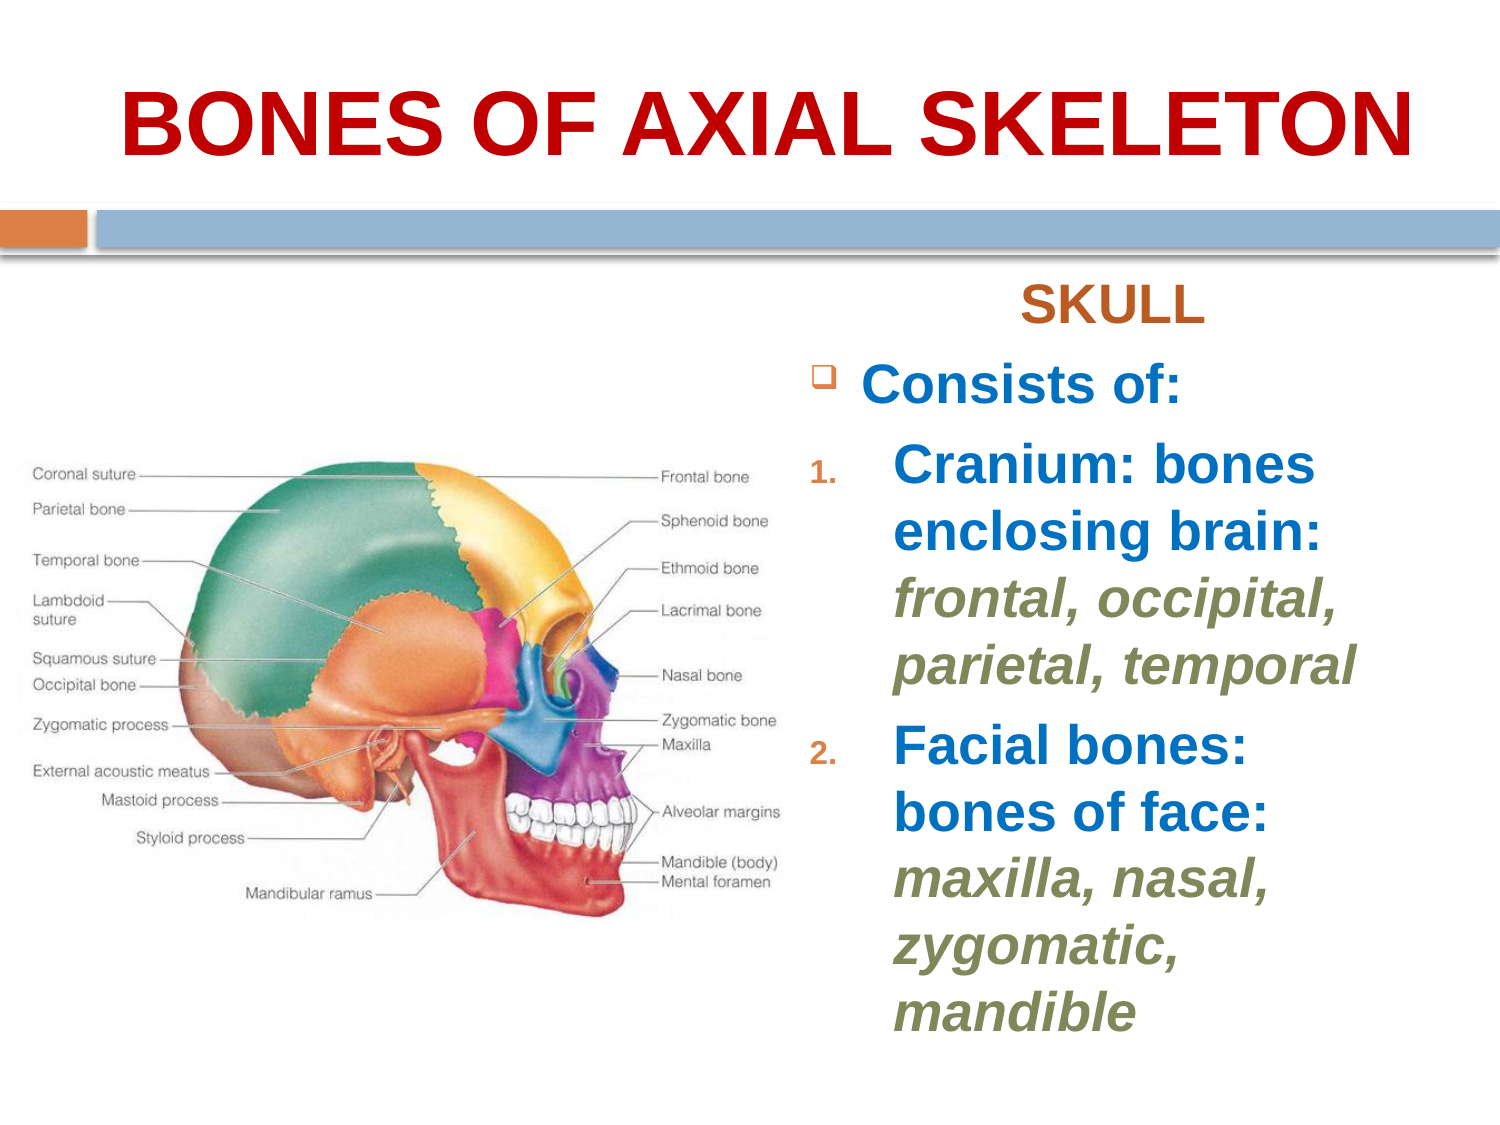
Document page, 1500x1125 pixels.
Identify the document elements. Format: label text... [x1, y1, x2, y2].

list SKULL Consists of: Cranium: bones enclosing brain: frontal, occipital, parietal, temporal Facial bones: bones of face: maxilla, nasal, zygomatic, mandible [794, 260, 1433, 1050]
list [15, 436, 798, 926]
title BONES OF AXIAL SKELETON [99, 37, 1438, 200]
